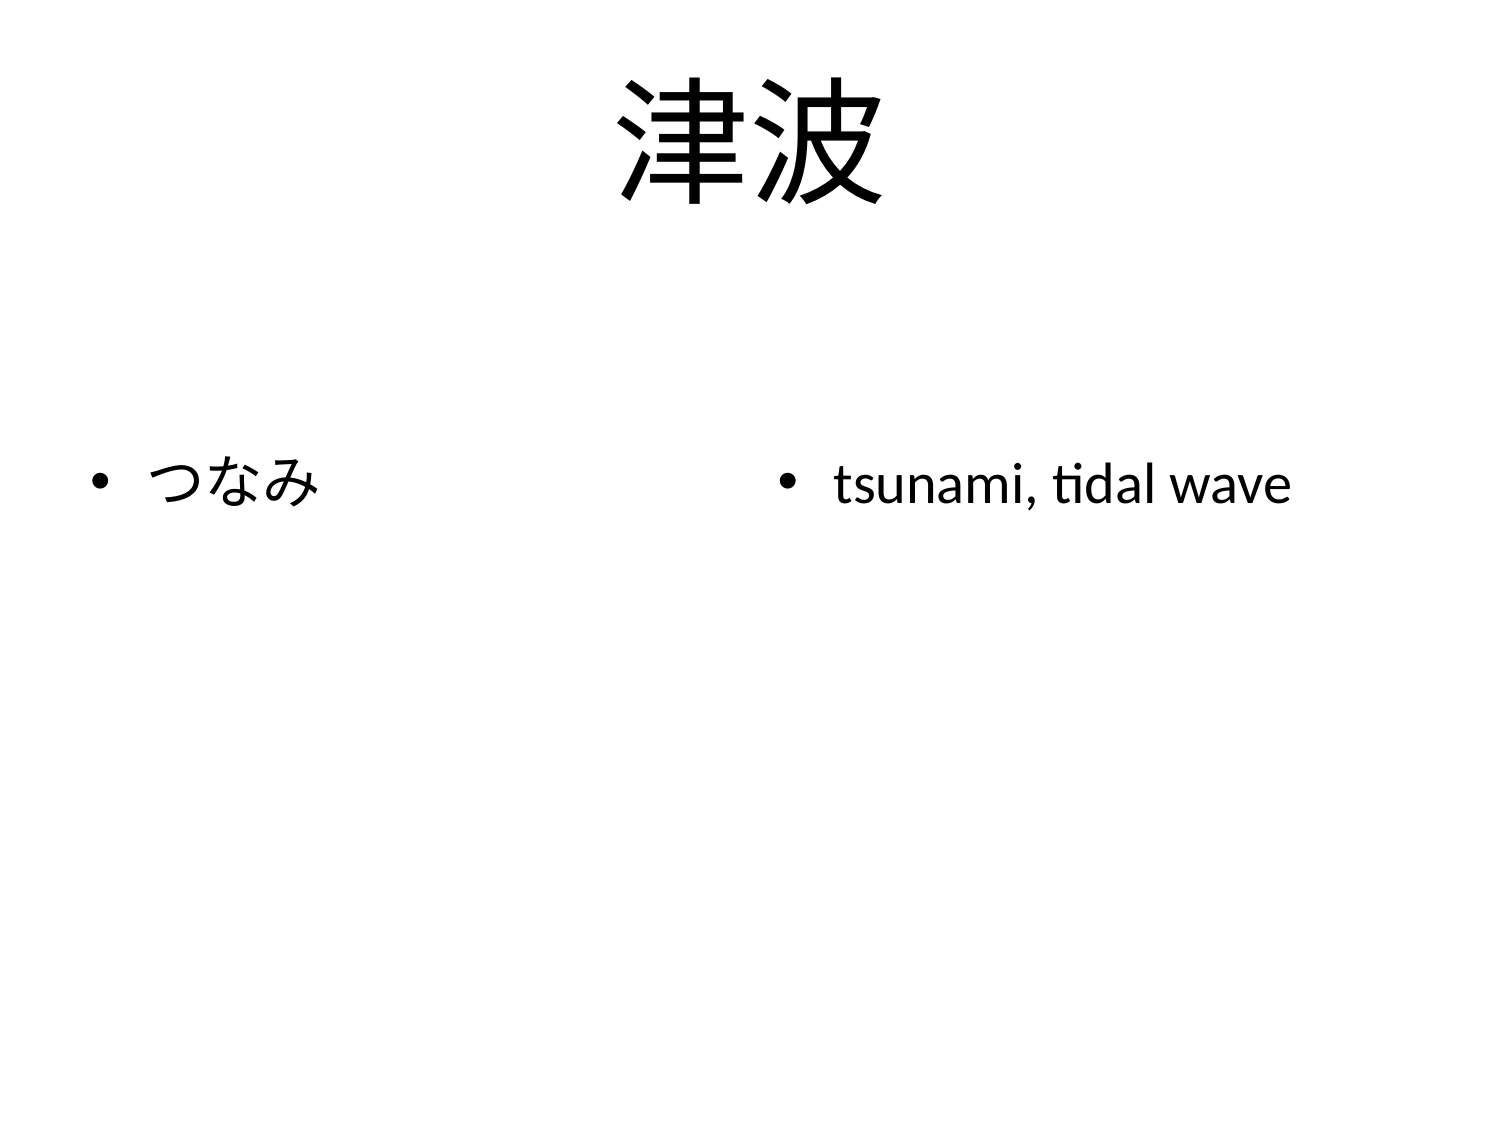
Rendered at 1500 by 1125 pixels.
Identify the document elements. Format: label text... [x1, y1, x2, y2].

list つなみ [74, 437, 738, 1006]
list tsunami, tidal wave [762, 437, 1426, 1006]
title 津波 [74, 44, 1426, 233]
